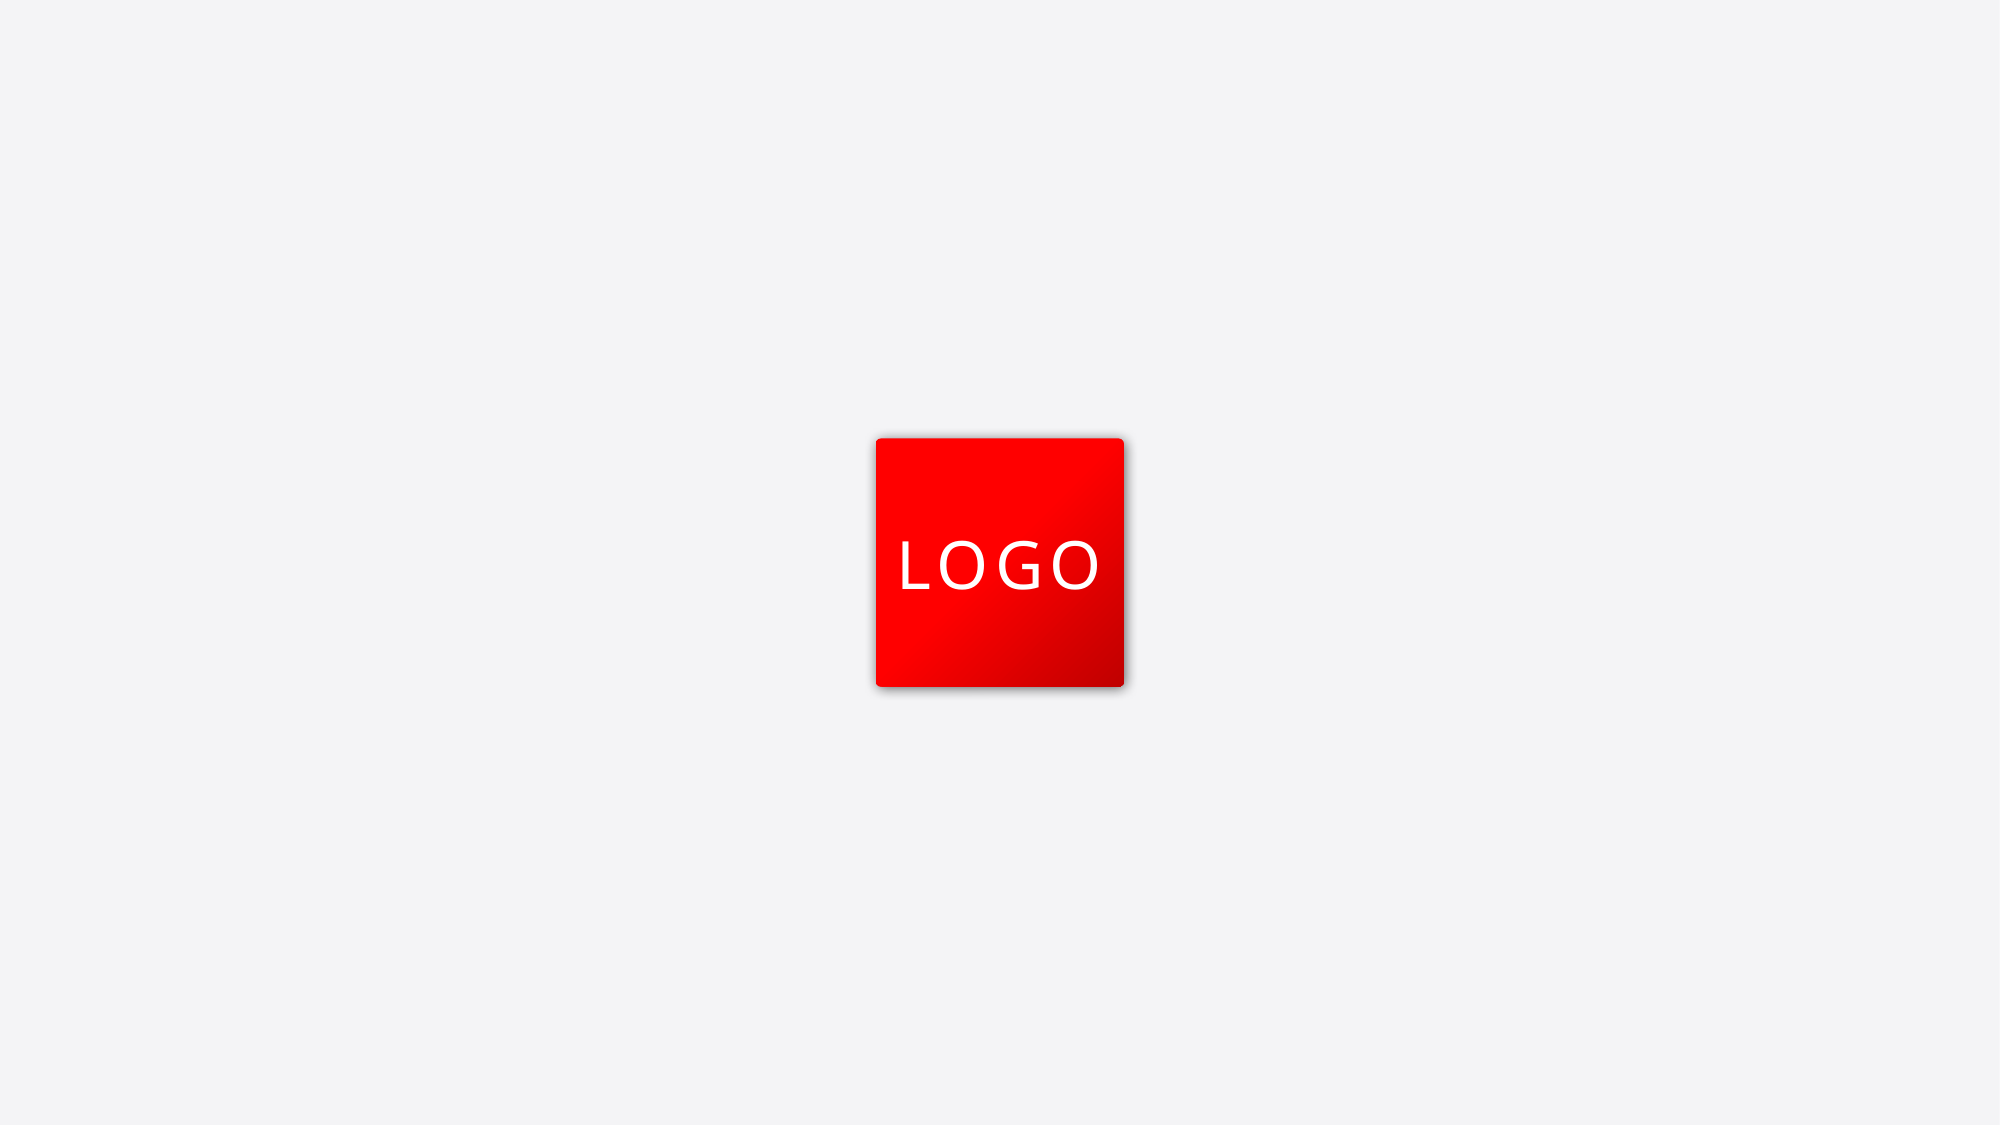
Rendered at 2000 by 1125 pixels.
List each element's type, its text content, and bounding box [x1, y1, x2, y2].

text_box LOGO [873, 436, 1126, 689]
